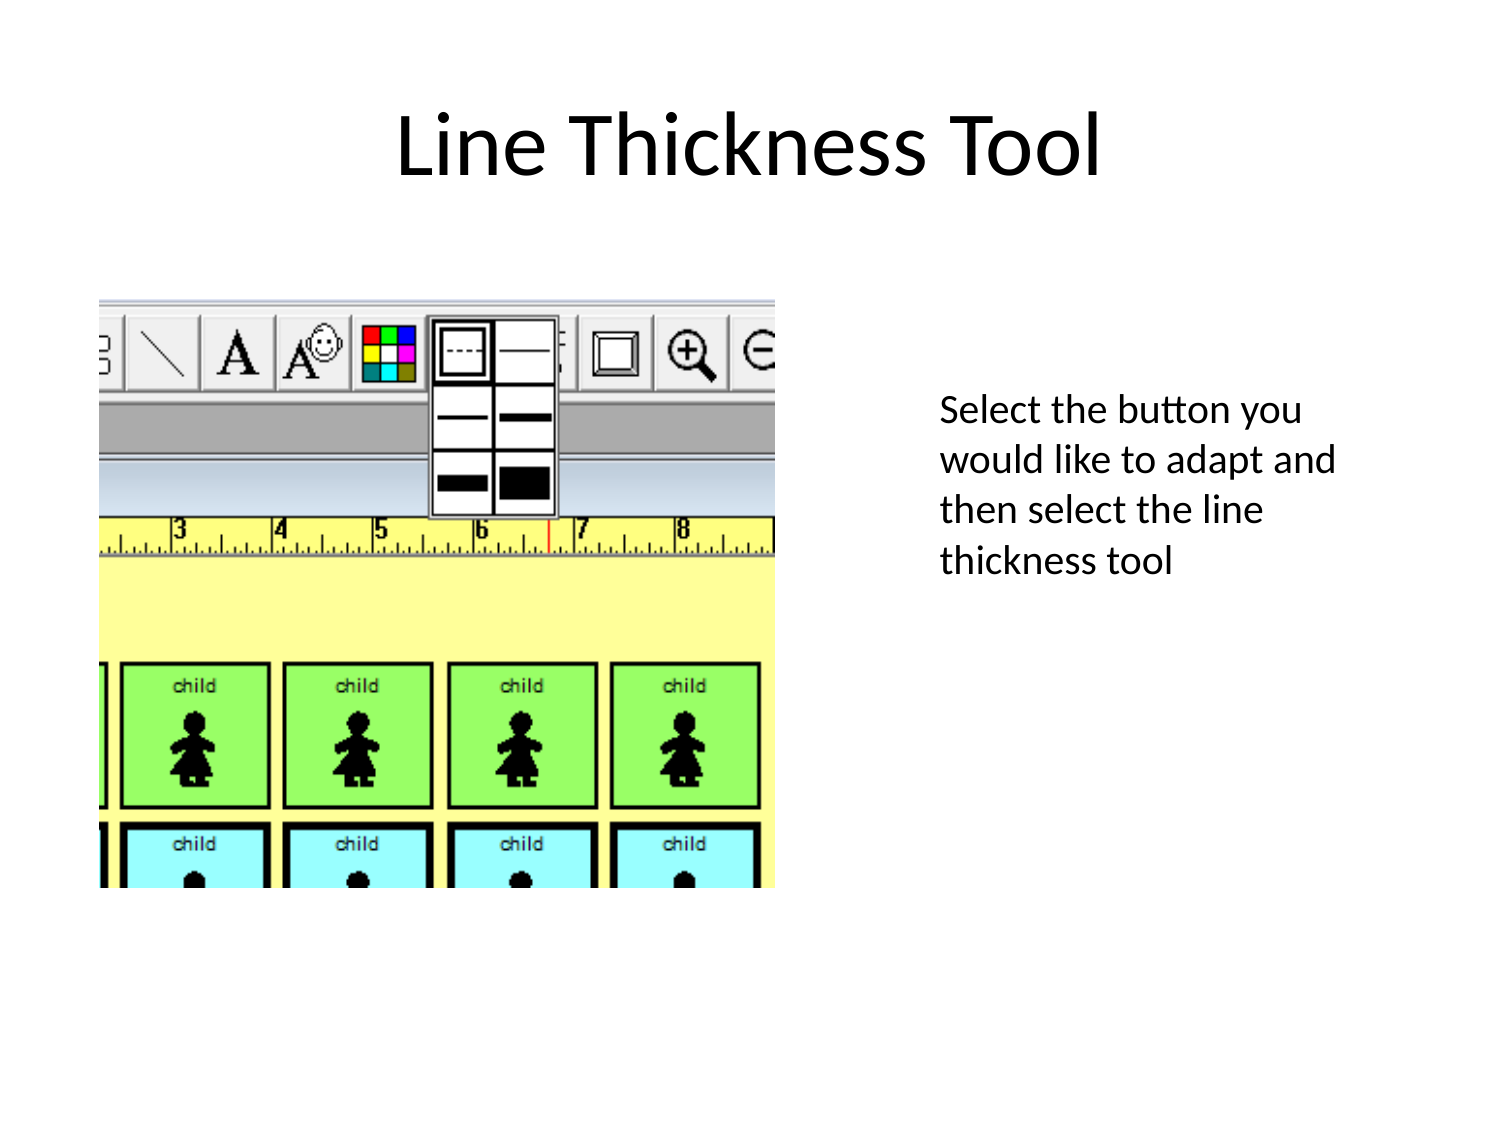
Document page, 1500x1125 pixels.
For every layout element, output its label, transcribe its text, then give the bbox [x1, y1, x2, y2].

title Line Thickness Tool [75, 45, 1425, 233]
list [99, 299, 776, 888]
text_box Select the button you would like to adapt and then select the line thickness tool [924, 374, 1363, 590]
